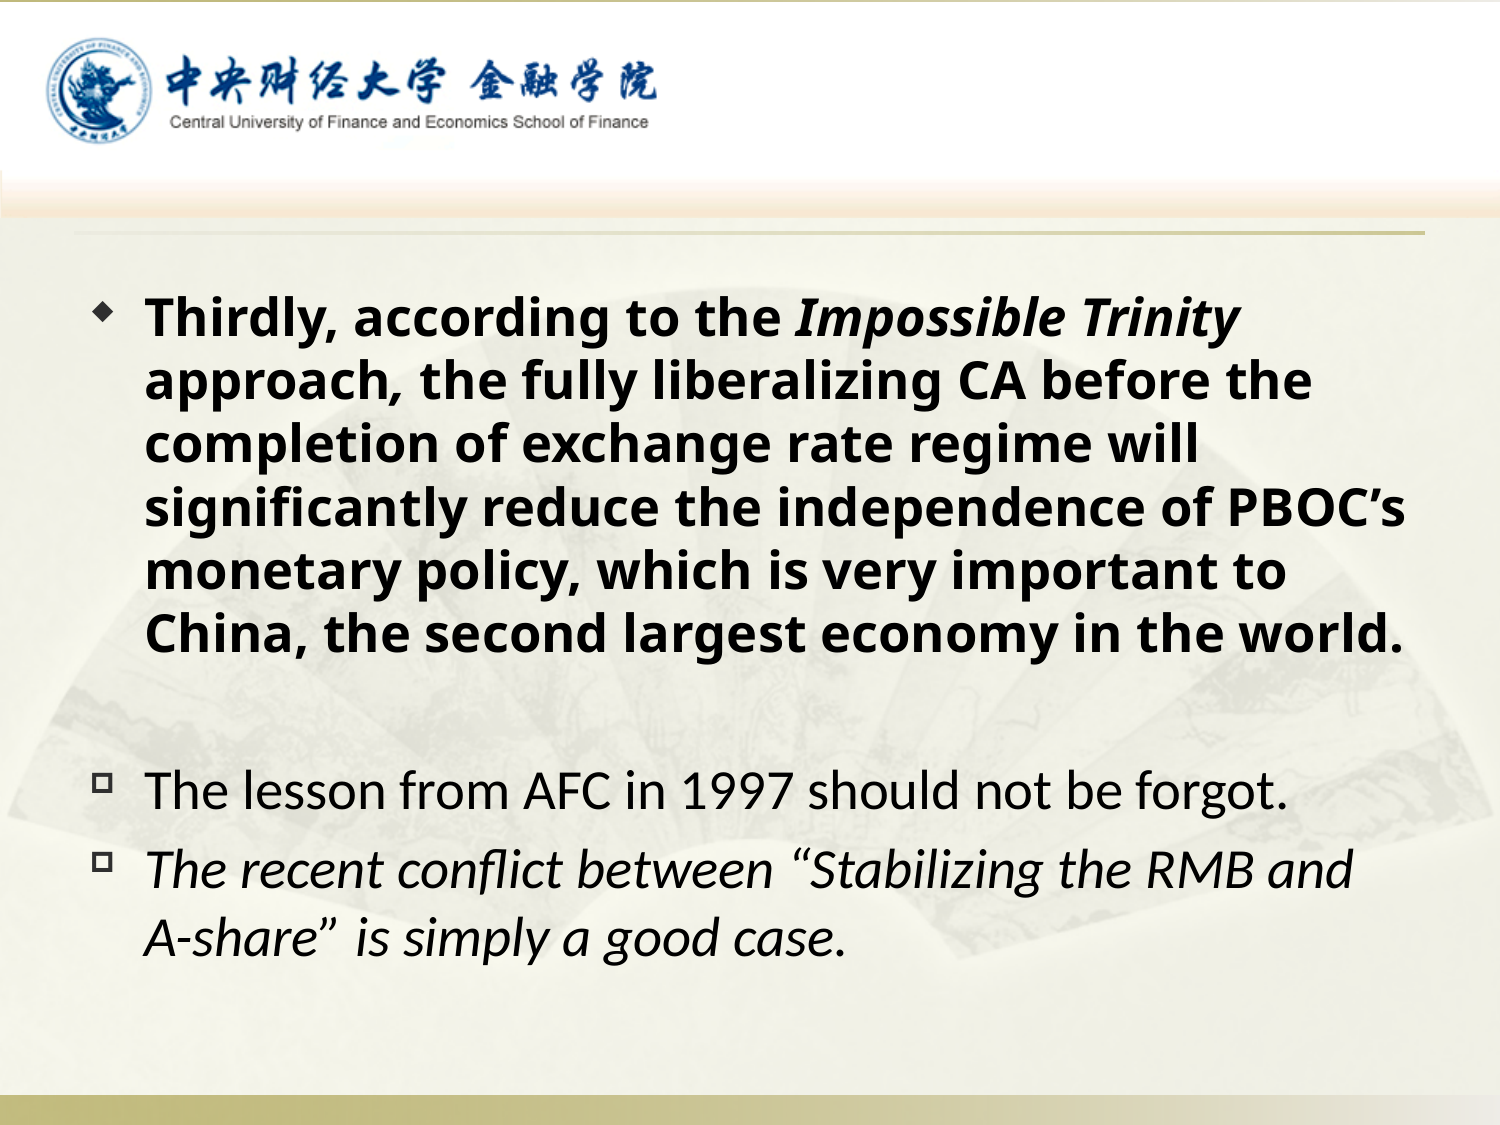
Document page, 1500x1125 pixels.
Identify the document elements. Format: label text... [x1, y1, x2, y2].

picture [0, 2, 1500, 218]
list Thirdly, according to the Impossible Trinity approach, the fully liberalizing CA before the completion of exchange rate regime will significantly reduce the independence of PBOC’s monetary policy, which is very important to China, the second largest economy in the world. The lesson from AFC in 1997 should not be forgot. The recent conflict between “Stabilizing the RMB and A-share” is simply a good case. [75, 208, 1425, 1032]
